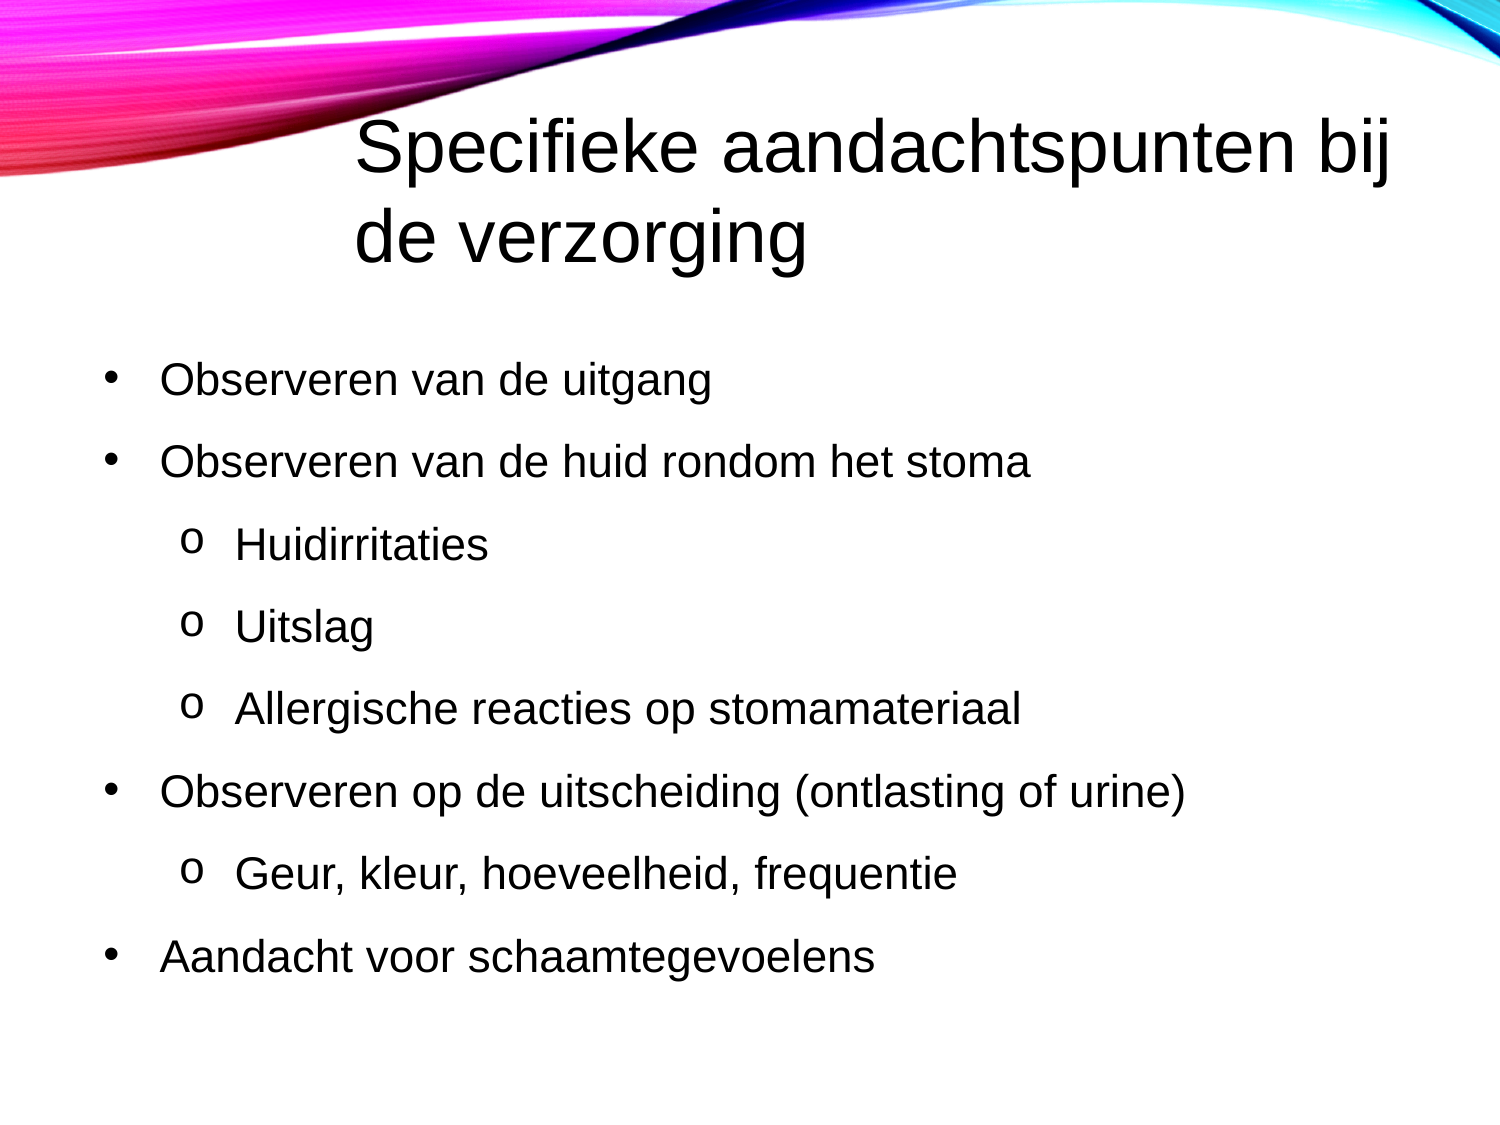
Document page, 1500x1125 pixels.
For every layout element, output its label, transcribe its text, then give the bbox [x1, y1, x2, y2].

picture [0, 0, 1500, 178]
text_box Specifieke aandachtspunten bij de verzorging [339, 89, 1498, 285]
text_box Observeren van de uitgang Observeren van de huid rondom het stoma Huidirritaties Uitslag Allergische reacties op stomamateriaal Observeren op de uitscheiding (ontlasting of urine) Geur, kleur, hoeveelheid, frequentie Aandacht voor schaamtegevoelens [88, 314, 1447, 1064]
